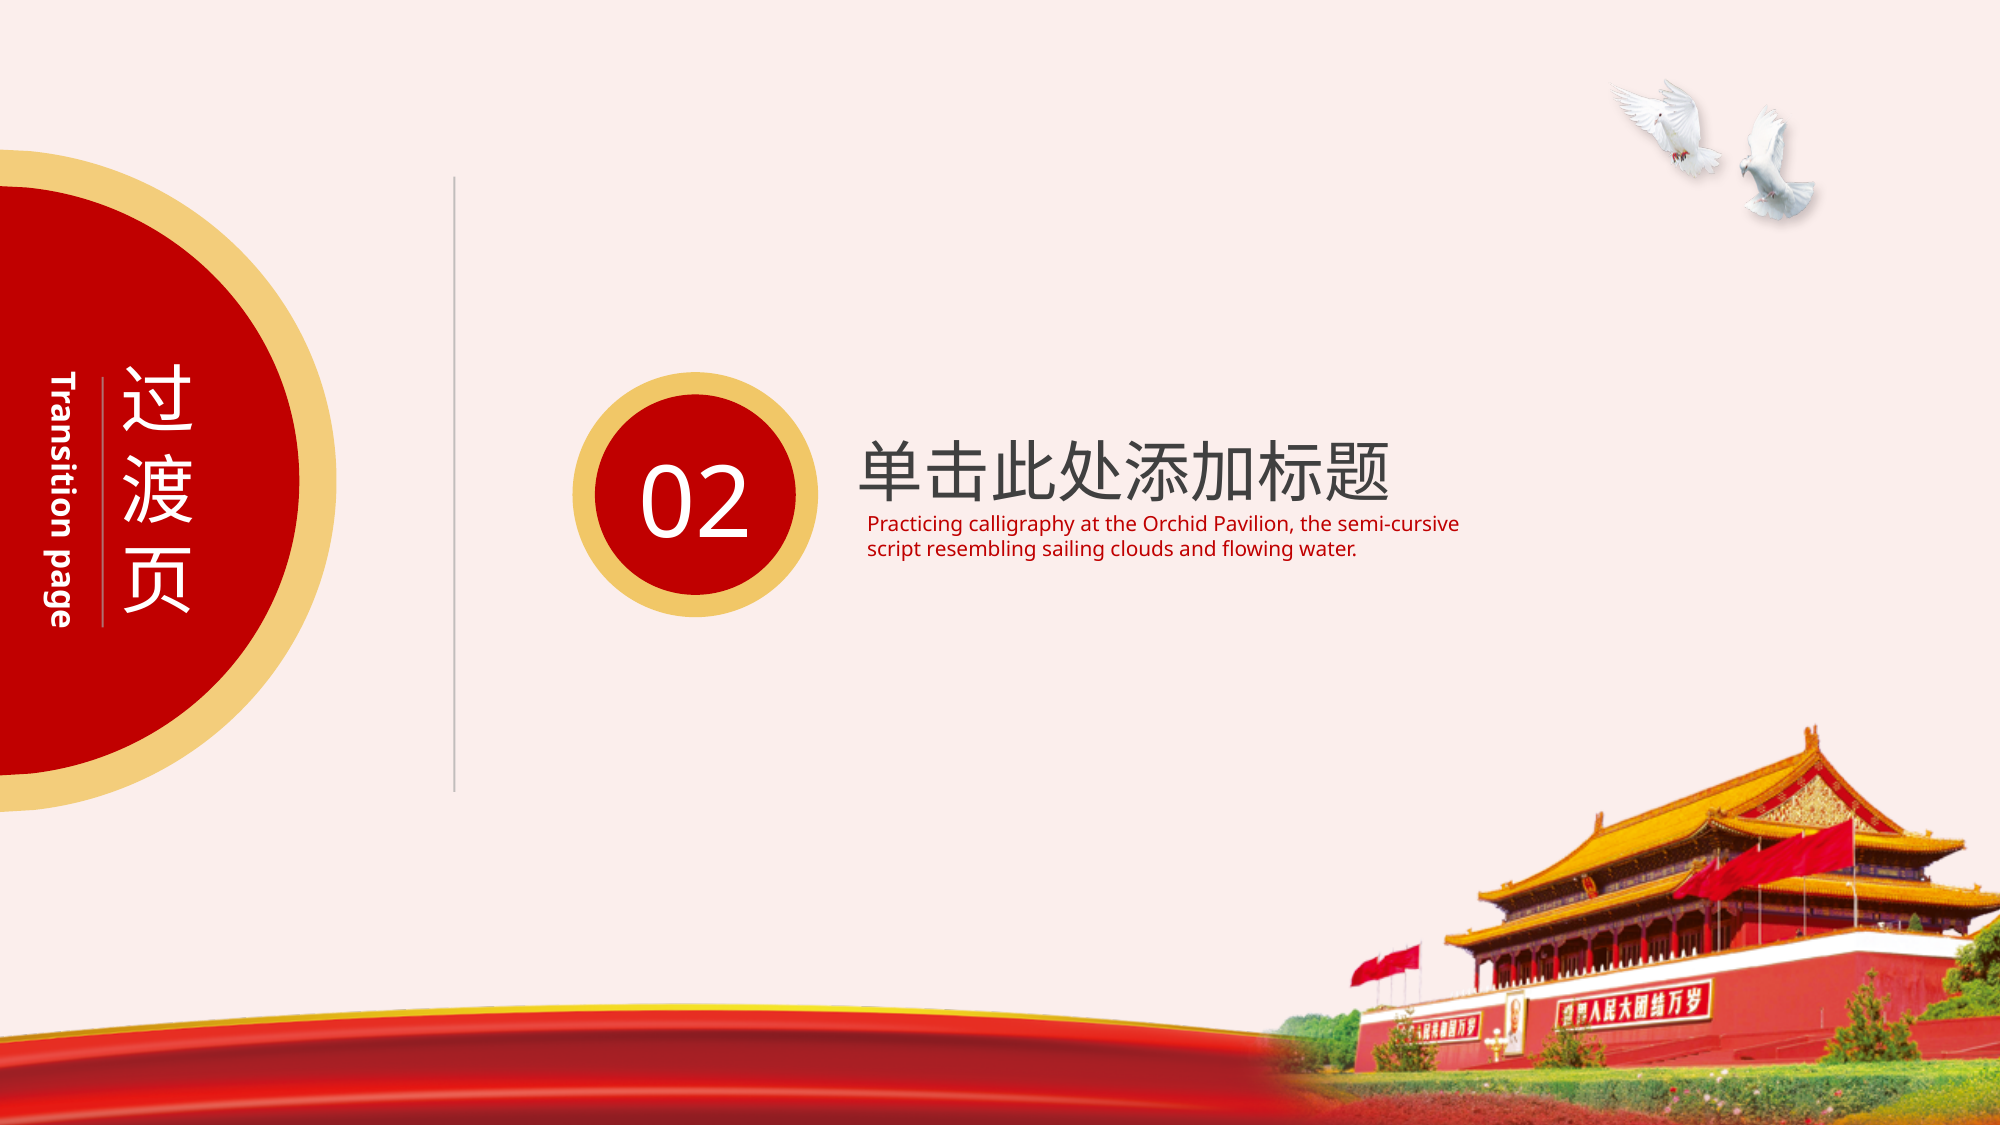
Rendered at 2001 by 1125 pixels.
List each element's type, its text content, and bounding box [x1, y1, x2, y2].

text_box 02 [588, 430, 802, 566]
picture [0, 649, 2000, 1125]
text_box [0, 148, 338, 814]
text_box [590, 372, 800, 430]
text_box [595, 566, 796, 618]
text_box [572, 435, 588, 555]
text_box [0, 185, 301, 777]
text_box [802, 434, 819, 556]
picture [1557, 27, 1909, 290]
text_box [618, 394, 773, 430]
text_box 单击此处添加标题 [842, 422, 1504, 518]
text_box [37, 344, 238, 674]
text_box Practicing calligraphy at the Orchid Pavilion, the semi-cursive script resembling sailing clouds and flowing water. [852, 503, 1500, 569]
text_box [624, 566, 766, 595]
